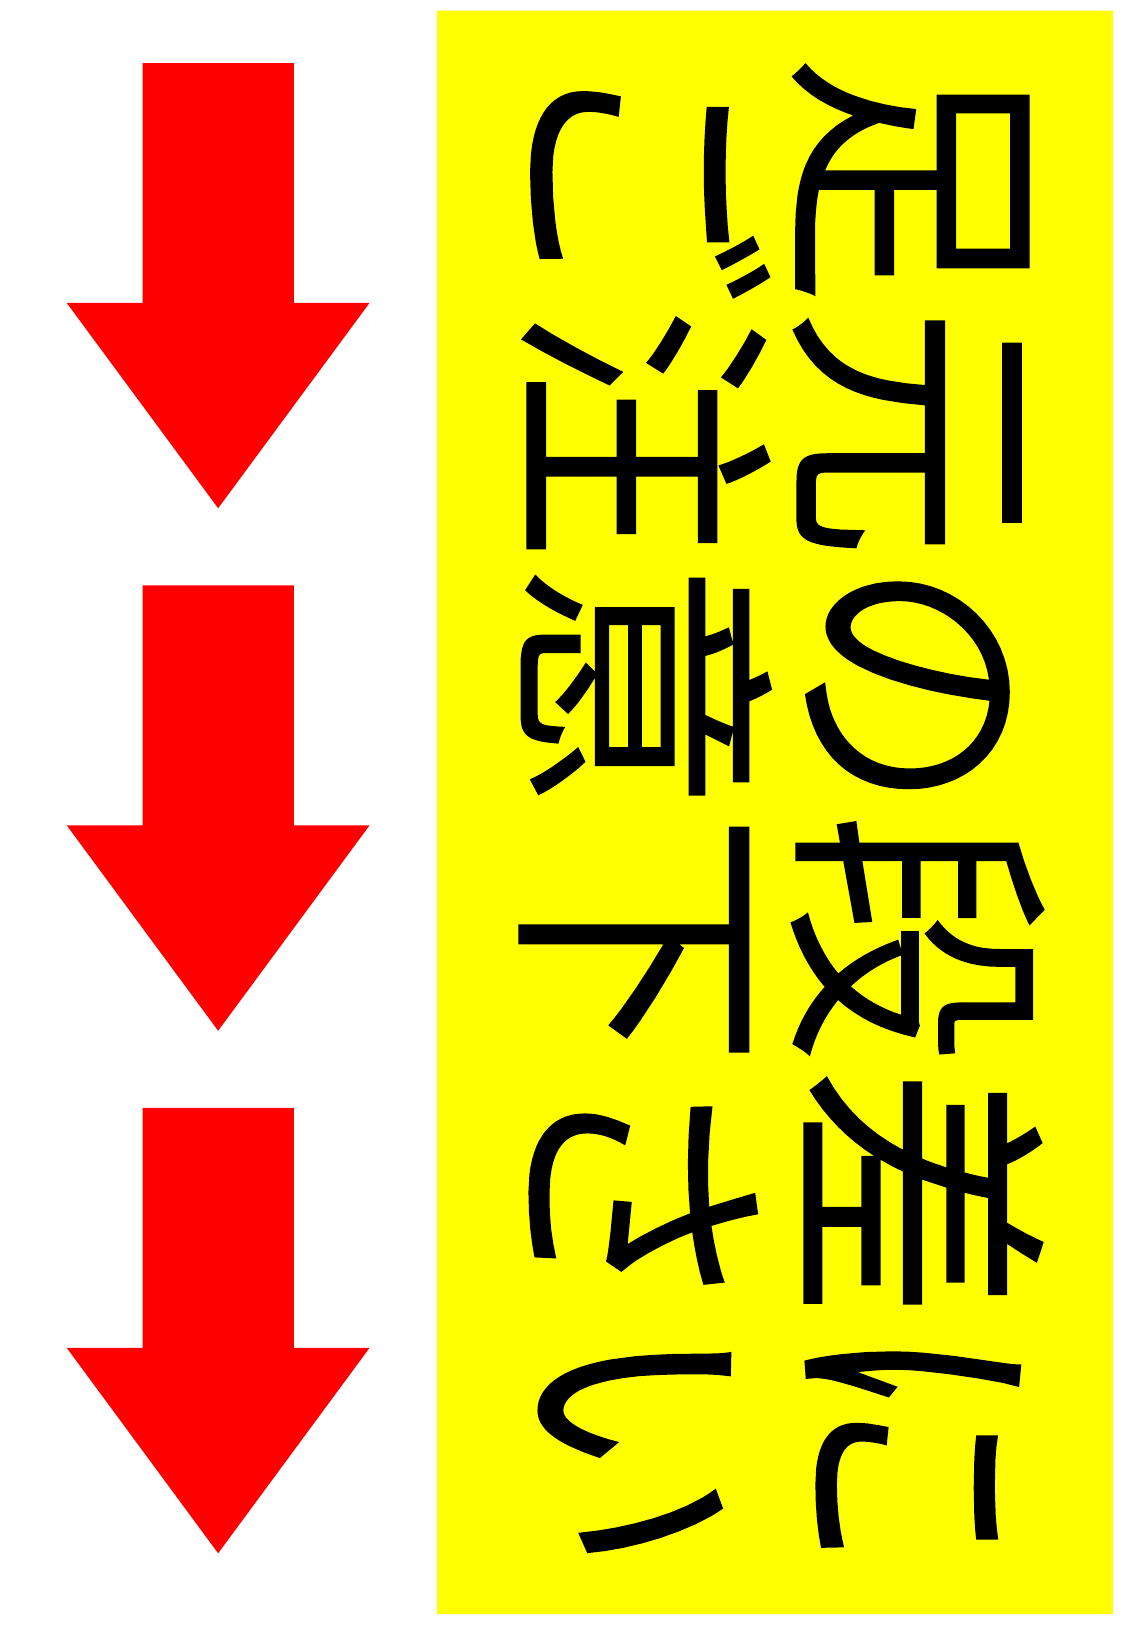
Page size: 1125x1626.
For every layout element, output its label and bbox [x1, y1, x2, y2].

text_box [435, 9, 1115, 1616]
text_box [64, 583, 372, 1033]
text_box [64, 60, 372, 511]
text_box [64, 1105, 372, 1556]
